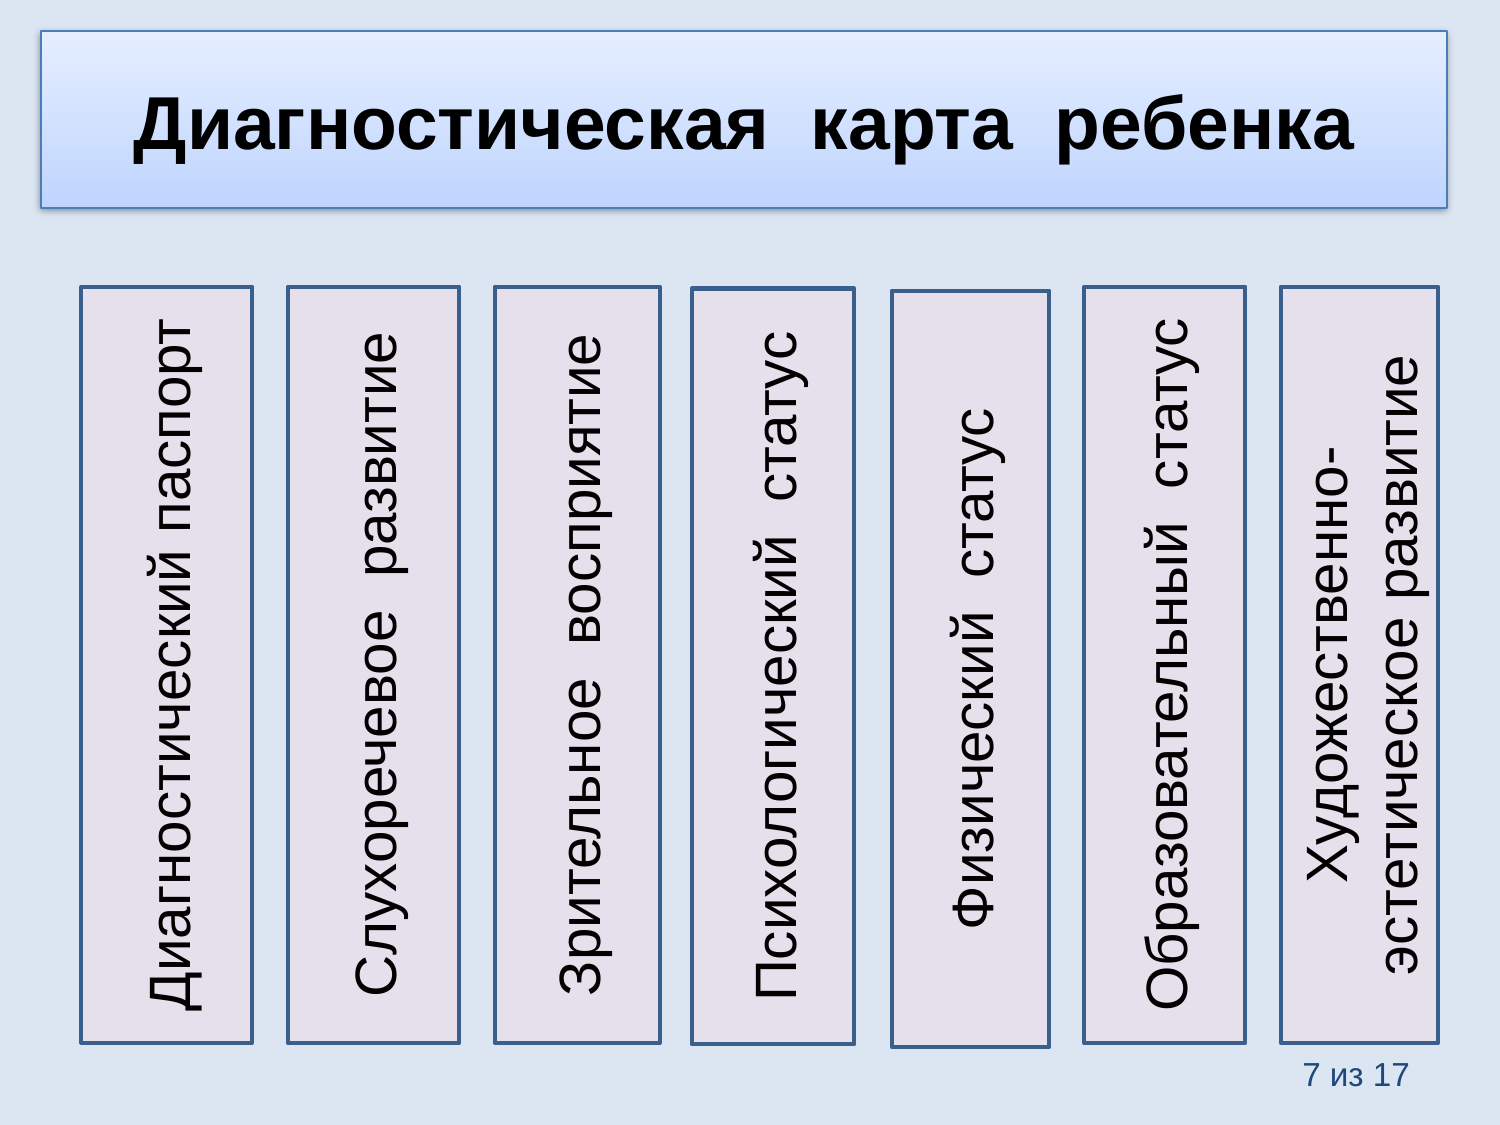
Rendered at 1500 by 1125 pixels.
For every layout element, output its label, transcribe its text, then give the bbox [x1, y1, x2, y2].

text_box Диагностическая карта ребенка [40, 30, 1448, 209]
text_box Диагностический паспорт [79, 285, 254, 1045]
text_box Психологический статус [690, 286, 856, 1046]
slide_number 7 из 17 [1074, 1042, 1425, 1103]
text_box Физический статус [890, 289, 1051, 1049]
text_box Зрительное восприятие [493, 285, 662, 1045]
text_box Слухоречевое развитие [286, 285, 461, 1045]
text_box Образовательный статус [1082, 285, 1247, 1045]
text_box Художественно-эстетическое развитие [1279, 285, 1440, 1045]
